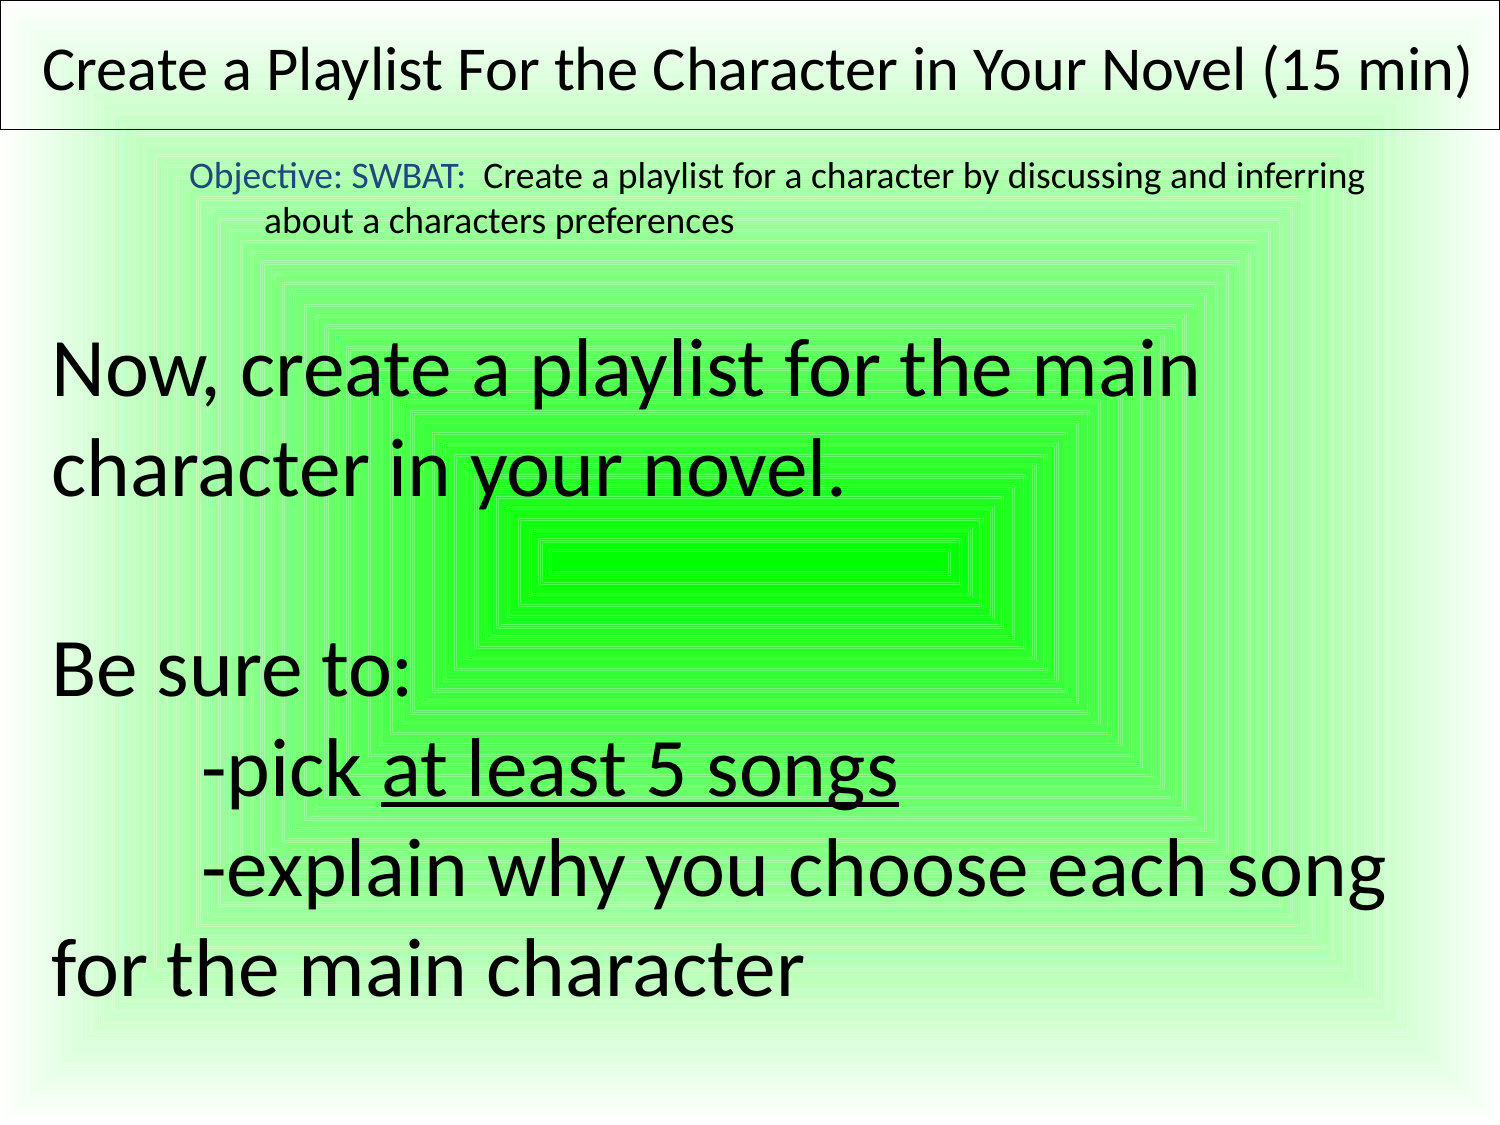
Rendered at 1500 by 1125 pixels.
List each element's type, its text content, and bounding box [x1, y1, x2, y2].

text_box Objective: SWBAT: Create a playlist for a character by discussing and inferring about a characters preferences [70, 143, 1413, 205]
title Create a Playlist For the Character in Your Novel (15 min) [0, 0, 1500, 130]
text_box Now, create a playlist for the main character in your novel. Be sure to: -pick at least 5 songs -explain why you choose each song for the main character [36, 205, 1413, 1021]
